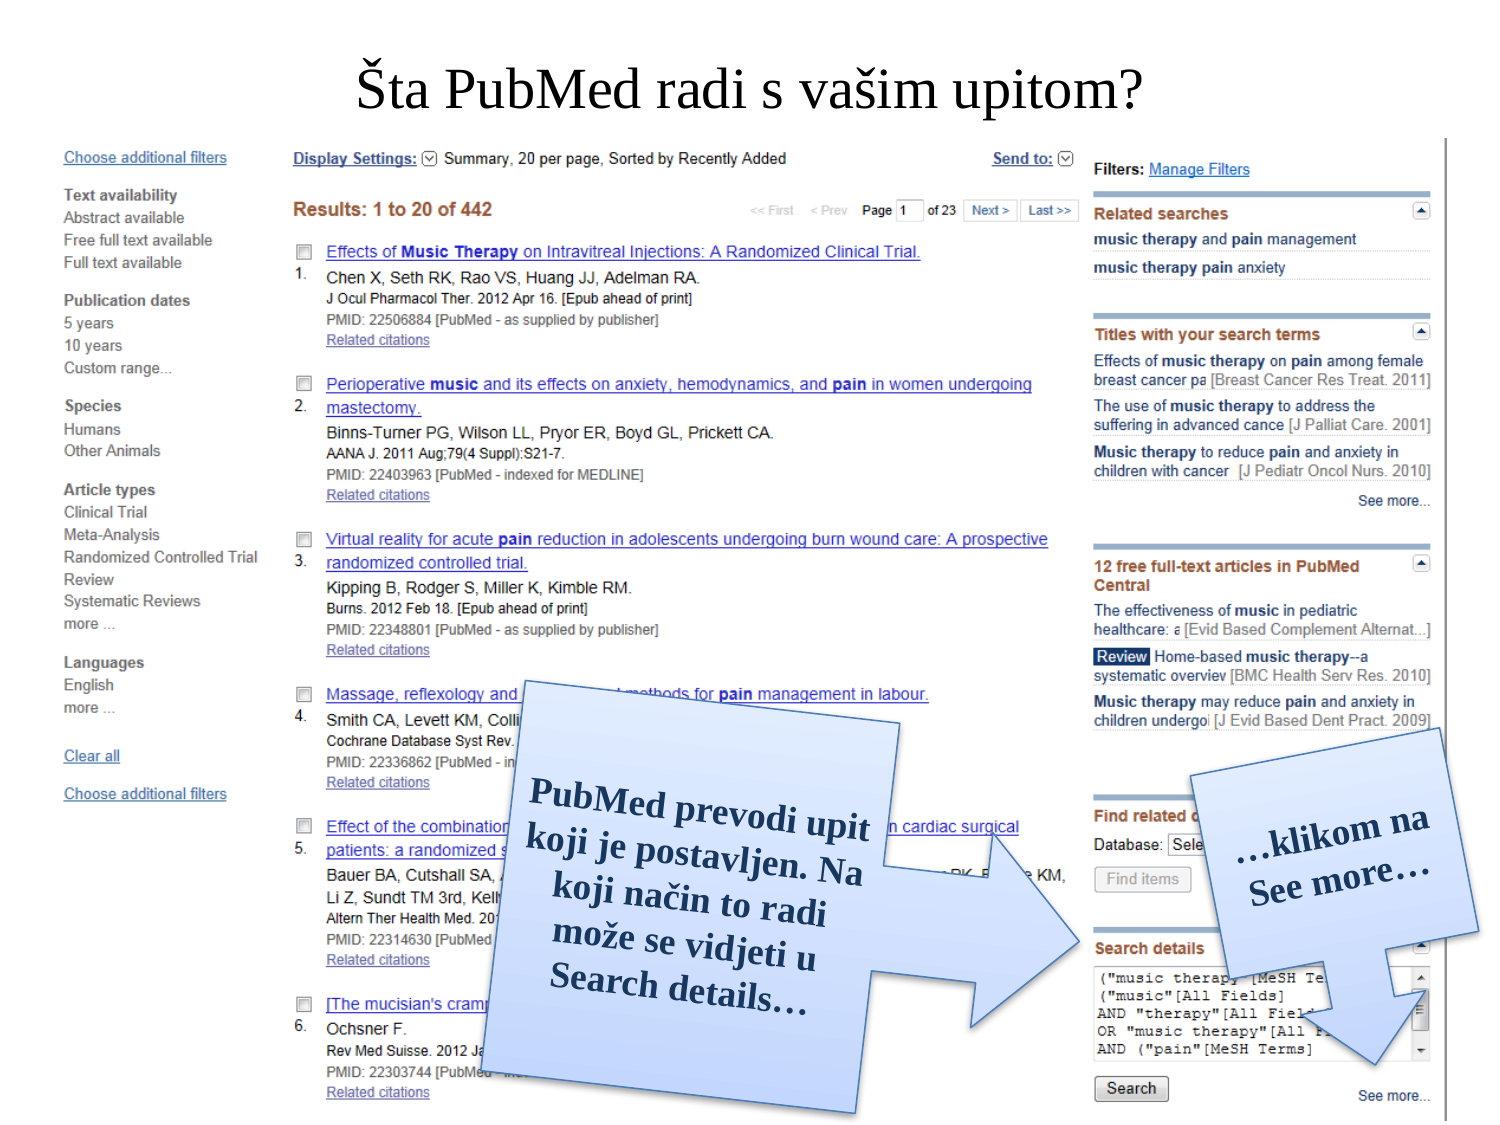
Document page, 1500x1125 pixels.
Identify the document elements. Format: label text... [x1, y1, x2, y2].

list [40, 138, 1448, 1122]
text_box …klikom na See more… [1451, 783, 1480, 938]
title Šta PubMed radi s vašim upitom? [75, 45, 1425, 125]
